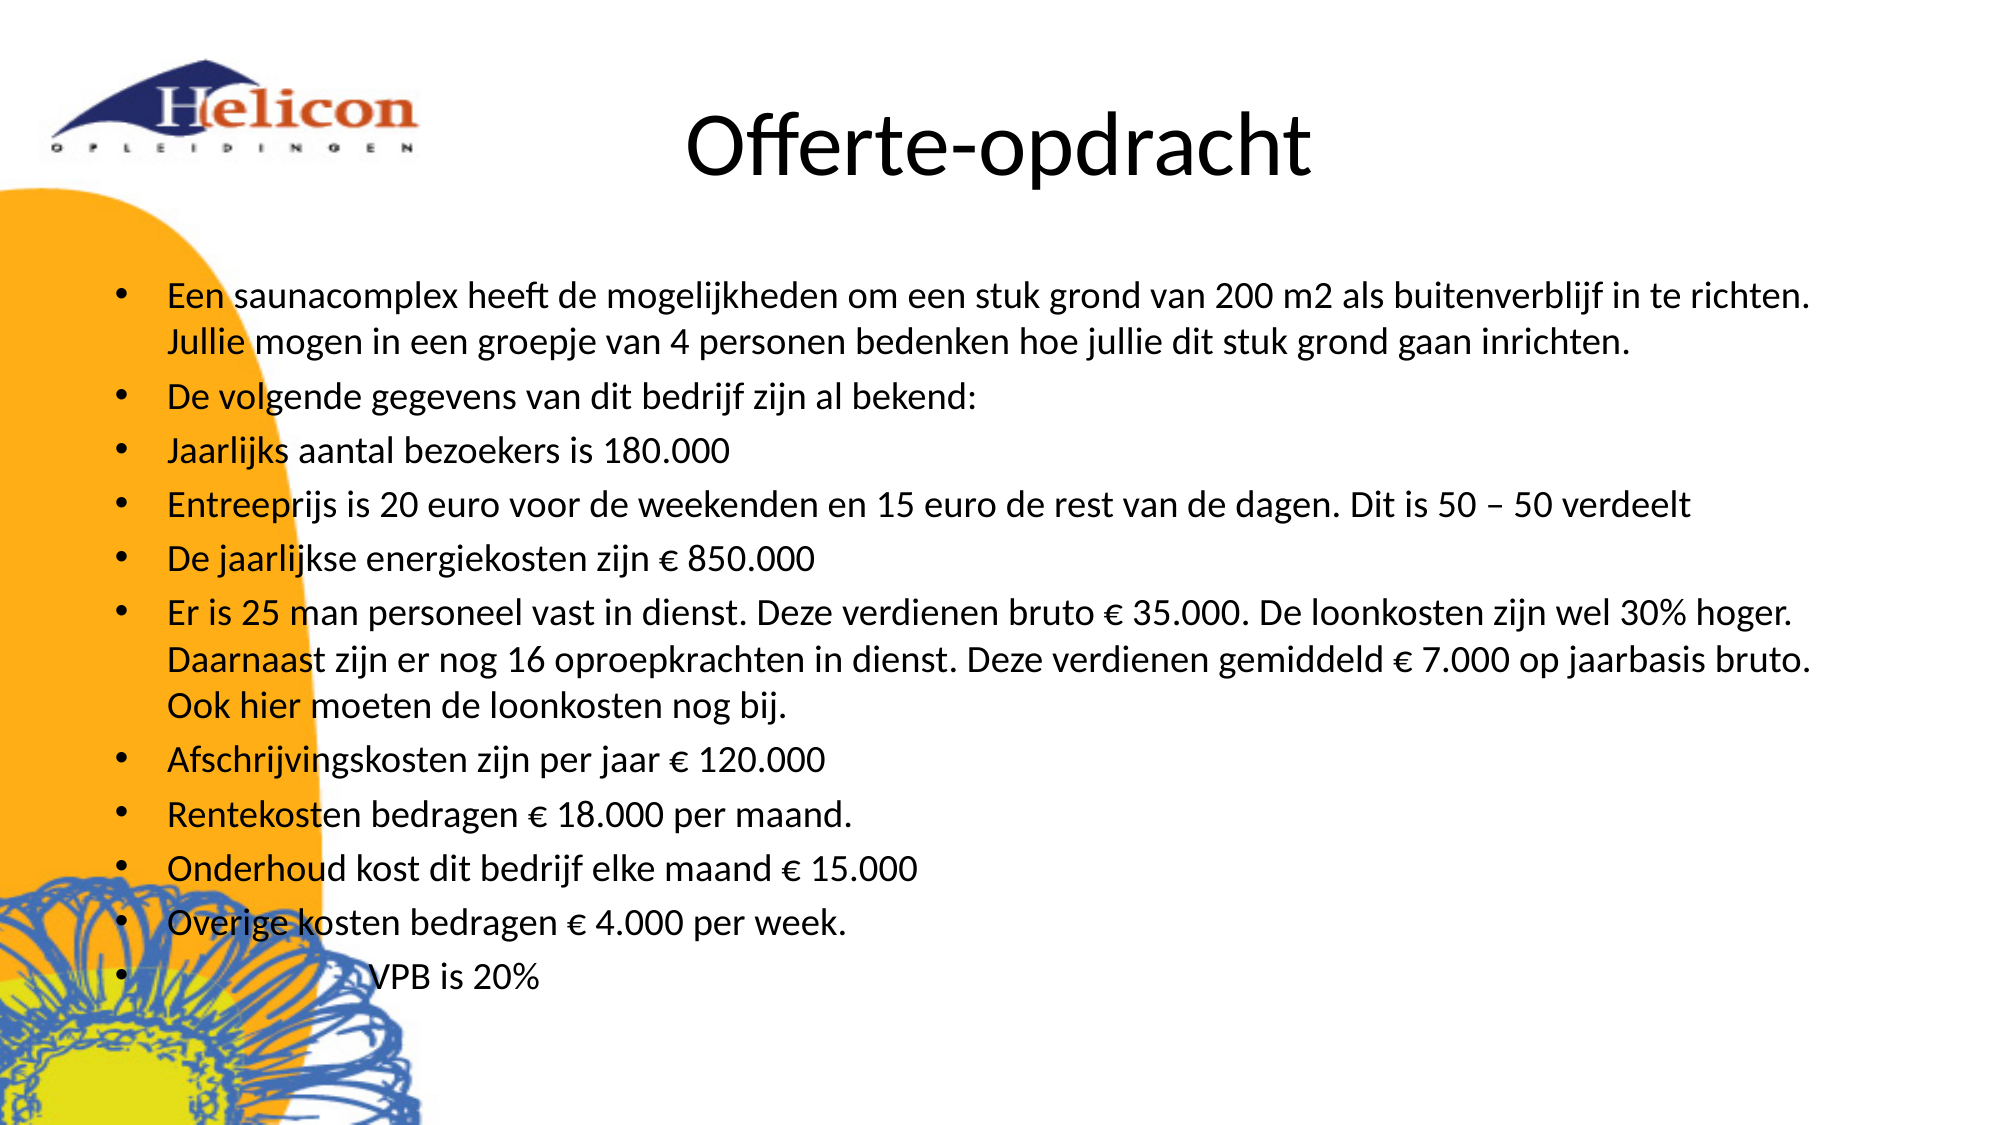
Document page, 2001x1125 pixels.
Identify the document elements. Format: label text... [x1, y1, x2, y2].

title Offerte-opdracht [99, 45, 1900, 233]
picture [0, 0, 2001, 1125]
list Een saunacomplex heeft de mogelijkheden om een stuk grond van 200 m2 als buitenverblijf in te richten. Jullie mogen in een groepje van 4 personen bedenken hoe jullie dit stuk grond gaan inrichten. De volgende gegevens van dit bedrijf zijn al bekend: Jaarlijks aantal bezoekers is 180.000 Entreeprijs is 20 euro voor de weekenden en 15 euro de rest van de dagen. Dit is 50 – 50 verdeelt De jaarlijkse energiekosten zijn € 850.000 Er is 25 man personeel vast in dienst. Deze verdienen bruto € 35.000. De loonkosten zijn wel 30% hoger. Daarnaast zijn er nog 16 oproepkrachten in dienst. Deze verdienen gemiddeld € 7.000 op jaarbasis bruto. Ook hier moeten de loonkosten nog bij. Afschrijvingskosten zijn per jaar € 120.000 Rentekosten bedragen € 18.000 per maand. Onderhoud kost dit bedrijf elke maand € 15.000 Overige kosten bedragen € 4.000 per week. VPB is 20% [99, 262, 1900, 1005]
